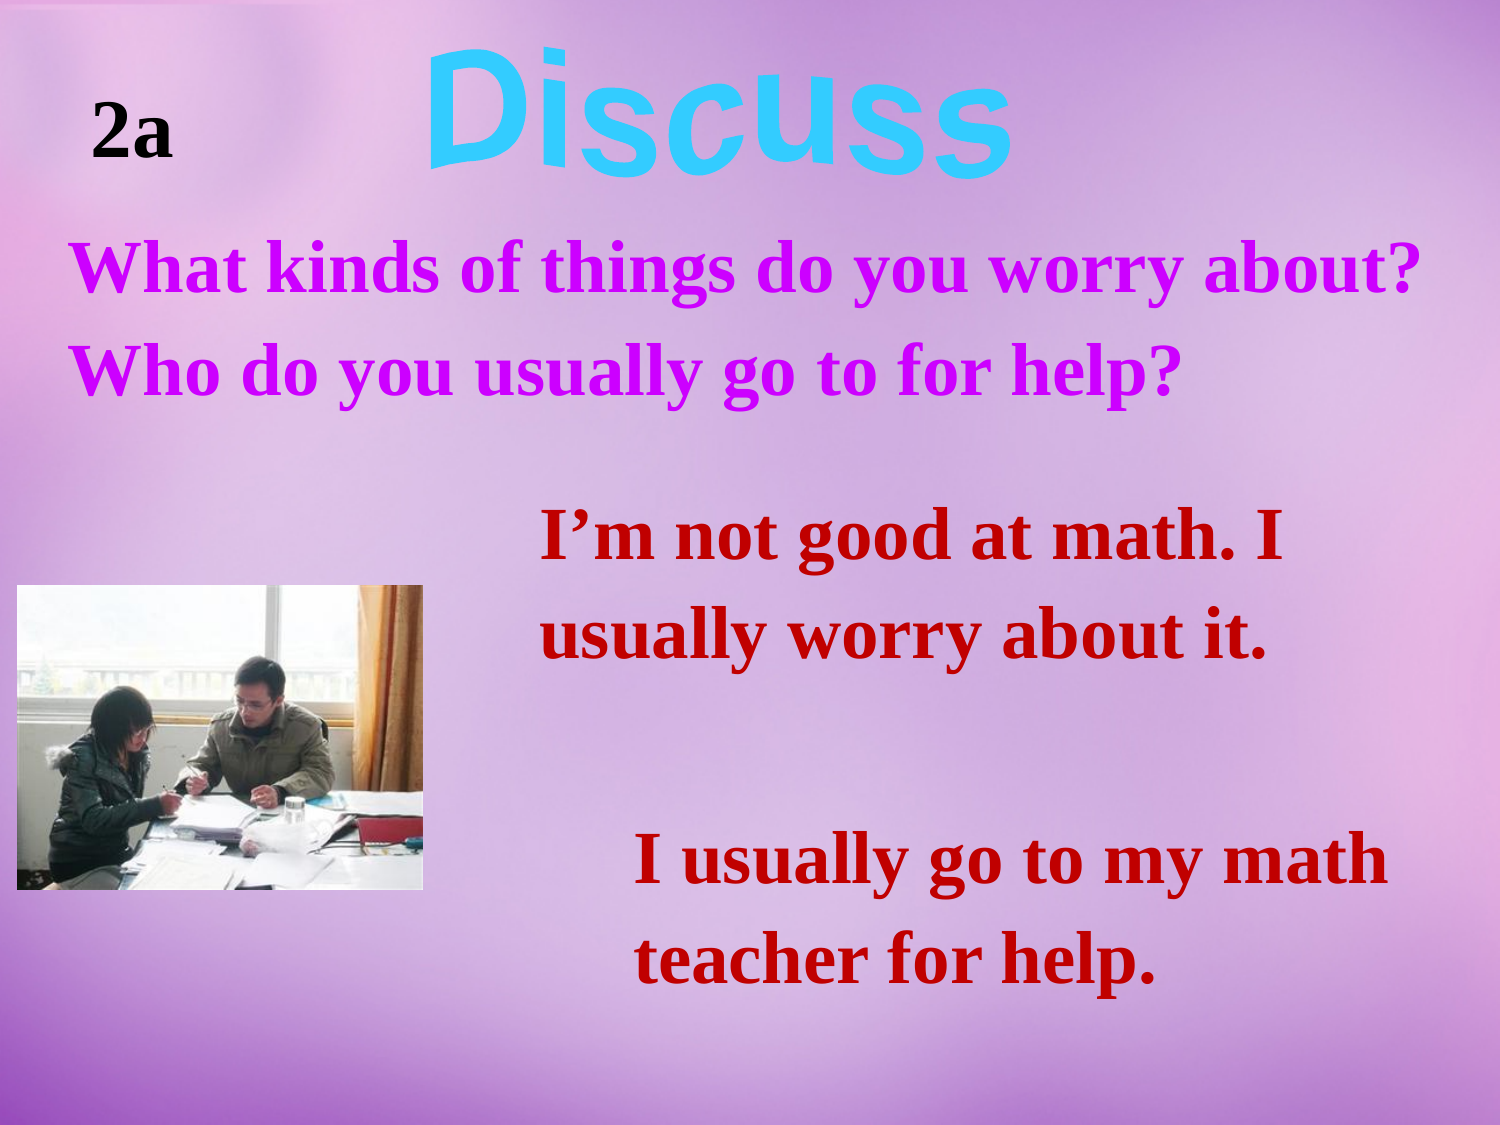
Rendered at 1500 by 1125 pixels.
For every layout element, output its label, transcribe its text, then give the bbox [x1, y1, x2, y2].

text_box 2a [58, 42, 207, 206]
picture [0, 0, 1500, 1125]
text_box I usually go to my math teacher for help. [444, 764, 1459, 1000]
text_box I’m not good at math. I usually worry about it. [441, 467, 1412, 681]
text_box What kinds of things do you worry about? Who do you usually go to for help? [53, 196, 1441, 418]
